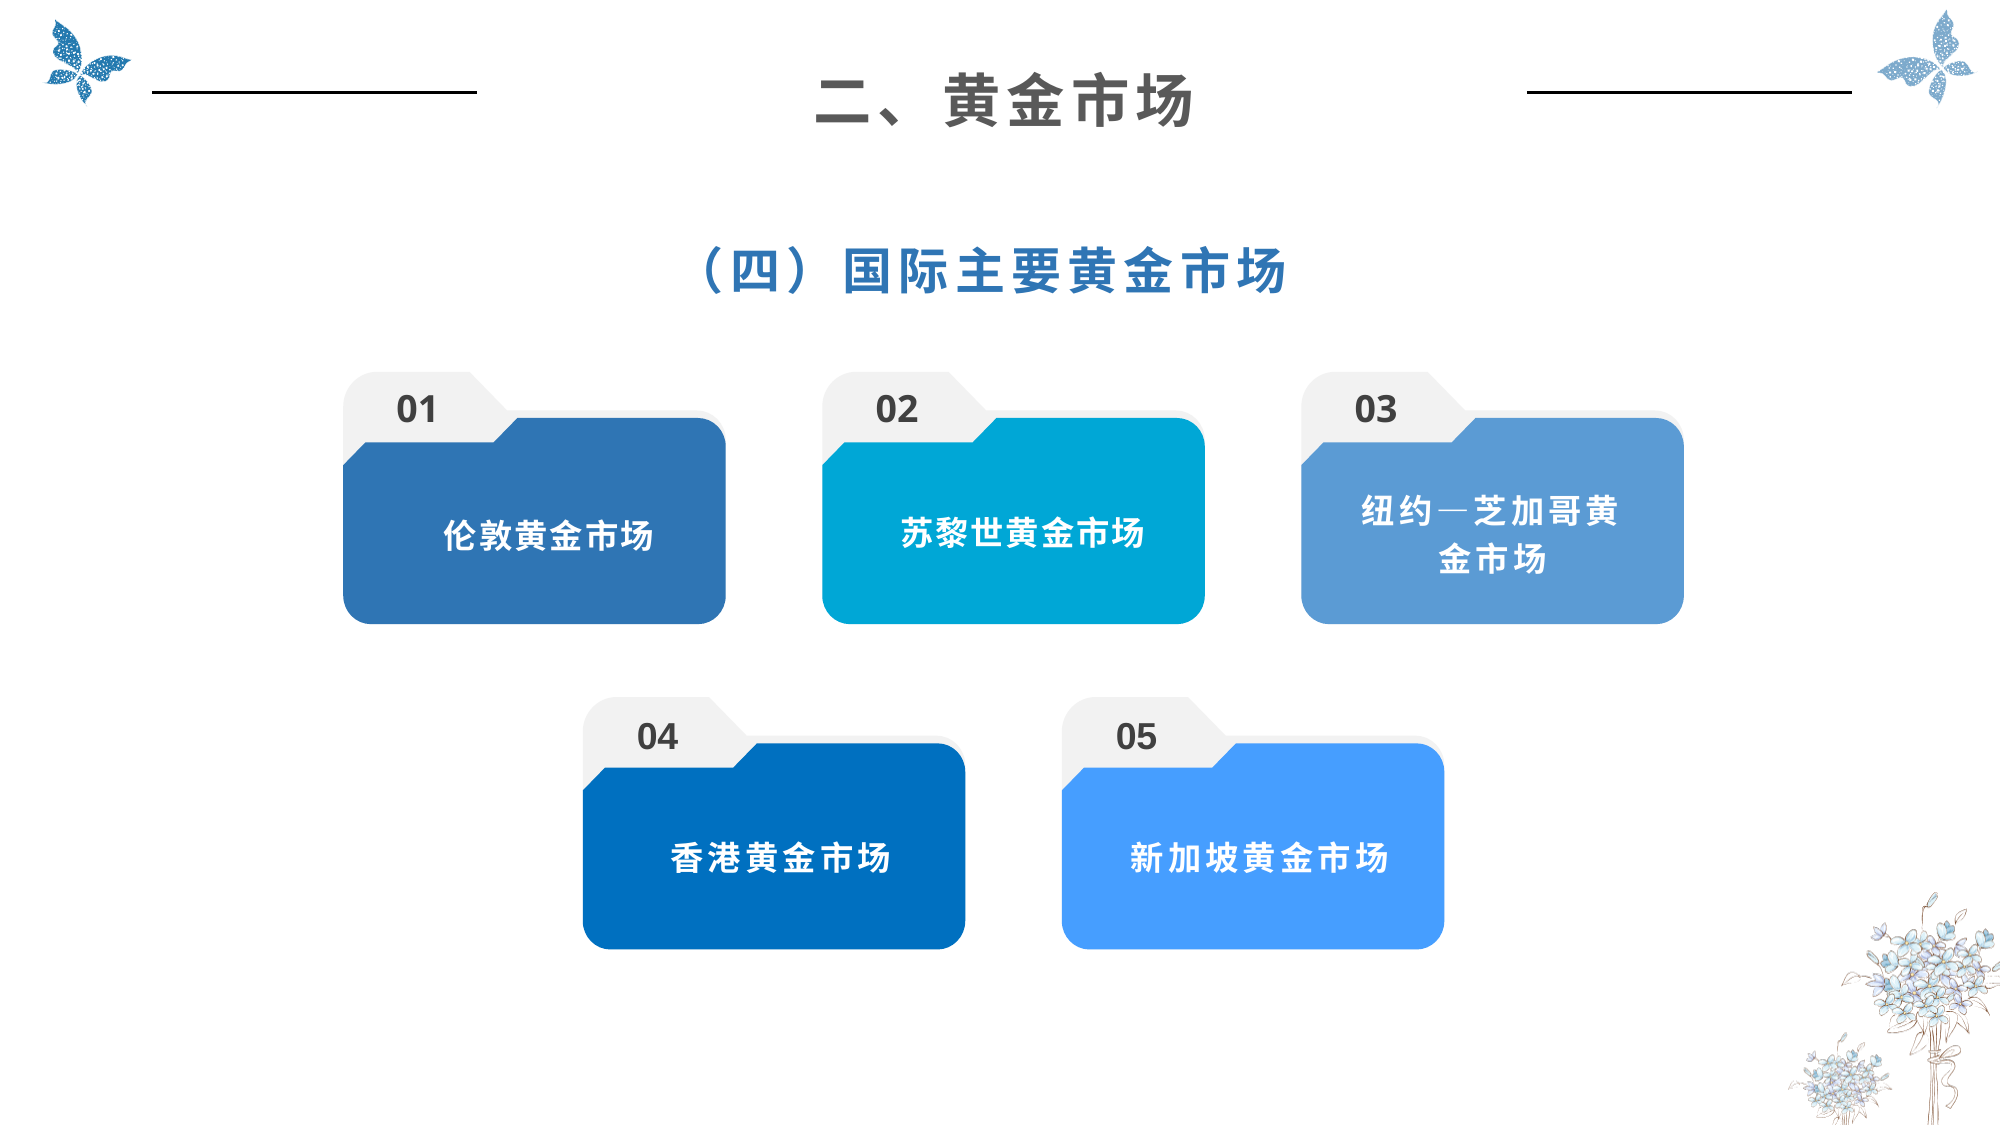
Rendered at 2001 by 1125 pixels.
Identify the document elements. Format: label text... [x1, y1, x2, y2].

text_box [343, 371, 1684, 950]
picture [1788, 892, 2000, 1125]
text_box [151, 55, 1852, 142]
text_box （四）国际主要黄金市场 [659, 231, 1302, 307]
